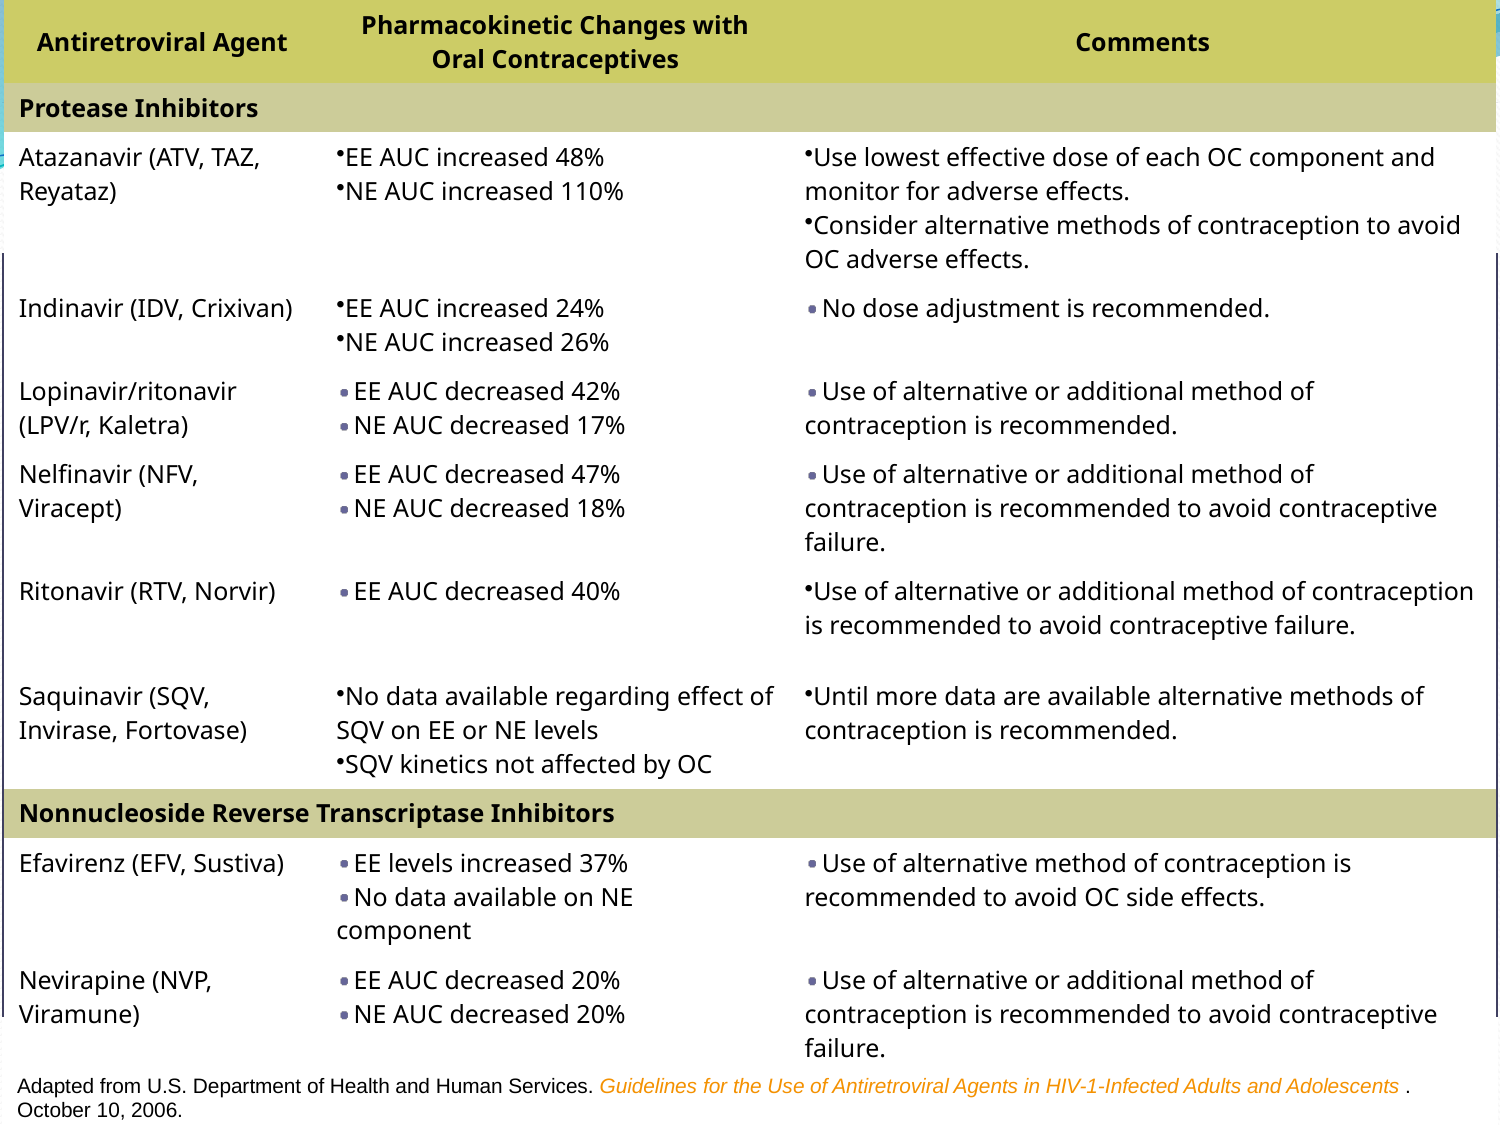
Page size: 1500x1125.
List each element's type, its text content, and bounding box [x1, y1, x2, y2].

table_cell Nelfinavir (NFV, Viracept) [4, 449, 321, 567]
table_cell Protease Inhibitors [4, 83, 1496, 132]
picture [336, 582, 354, 600]
table_cell EE AUC decreased 47% NE AUC decreased 18% [321, 449, 790, 567]
table_cell Efavirenz (EFV, Sustiva) [4, 838, 321, 955]
picture [336, 416, 354, 434]
table_cell Key to abbreviations: EE = ethinyl estradiol; NE = norethindrone; AUC = area under the curve (drug concentration); C min = minimum concentration; C max = maximum concentration. Adapted from U.S. Department of Health and Human Services. Guidelines for the Use of Antiretroviral Agents in HIV-1-Infected Adults and Adolescents . October 10, 2006. [2, 1017, 1498, 1125]
table_cell EE AUC decreased 20% NE AUC decreased 20% [321, 955, 790, 1072]
picture [804, 465, 822, 483]
picture [336, 382, 354, 400]
table_cell Ritonavir (RTV, Norvir) [4, 567, 321, 672]
table_cell Atazanavir (ATV, TAZ, Reyataz) [4, 132, 321, 283]
table_cell EE AUC decreased 40% [321, 567, 790, 672]
picture [804, 298, 822, 317]
picture [804, 382, 822, 400]
table_cell Until more data are available alternative methods of contraception is recommended. [790, 672, 1496, 789]
table_cell No data available regarding effect of SQV on EE or NE levels SQV kinetics not affected by OC [321, 672, 790, 789]
table_cell Indinavir (IDV, Crixivan) [4, 283, 321, 366]
picture [336, 1004, 354, 1023]
table_header Pharmacokinetic Changes with Oral Contraceptives [321, 0, 790, 83]
table_cell Nonnucleoside Reverse Transcriptase Inhibitors [4, 789, 1496, 838]
picture [336, 465, 354, 483]
table_cell EE levels increased 37% No data available on NE component [321, 838, 790, 955]
table_cell EE AUC decreased 42% NE AUC decreased 17% [321, 366, 790, 449]
picture [804, 970, 822, 989]
picture [336, 499, 354, 517]
table_cell No dose adjustment is recommended. [790, 283, 1496, 366]
picture [336, 970, 354, 989]
table_cell Nevirapine (NVP, Viramune) [4, 955, 321, 1072]
table_cell Use lowest effective dose of each OC component and monitor for adverse effects. Consider alternative methods of contraception to avoid OC adverse effects. [790, 132, 1496, 283]
table_header Comments [790, 0, 1496, 83]
table_cell Use of alternative or additional method of contraception is recommended. [790, 366, 1496, 449]
table_cell Saquinavir (SQV, Invirase, Fortovase) [4, 672, 321, 789]
table_cell EE AUC increased 48% NE AUC increased 110% [321, 132, 790, 283]
table_cell EE AUC increased 24% NE AUC increased 26% [321, 283, 790, 366]
table_cell Lopinavir/ritonavir (LPV/r, Kaletra) [4, 366, 321, 449]
table_cell Use of alternative or additional method of contraception is recommended to avoid contraceptive failure. [790, 567, 1496, 672]
table_cell Use of alternative method of contraception is recommended to avoid OC side effects. [790, 838, 1496, 955]
picture [336, 887, 354, 905]
table_header Antiretroviral Agent [4, 0, 321, 83]
picture [336, 853, 354, 871]
table_cell Use of alternative or additional method of contraception is recommended to avoid contraceptive failure. [790, 449, 1496, 567]
table_cell Use of alternative or additional method of contraception is recommended to avoid contraceptive failure. [790, 955, 1496, 1072]
picture [804, 853, 822, 871]
